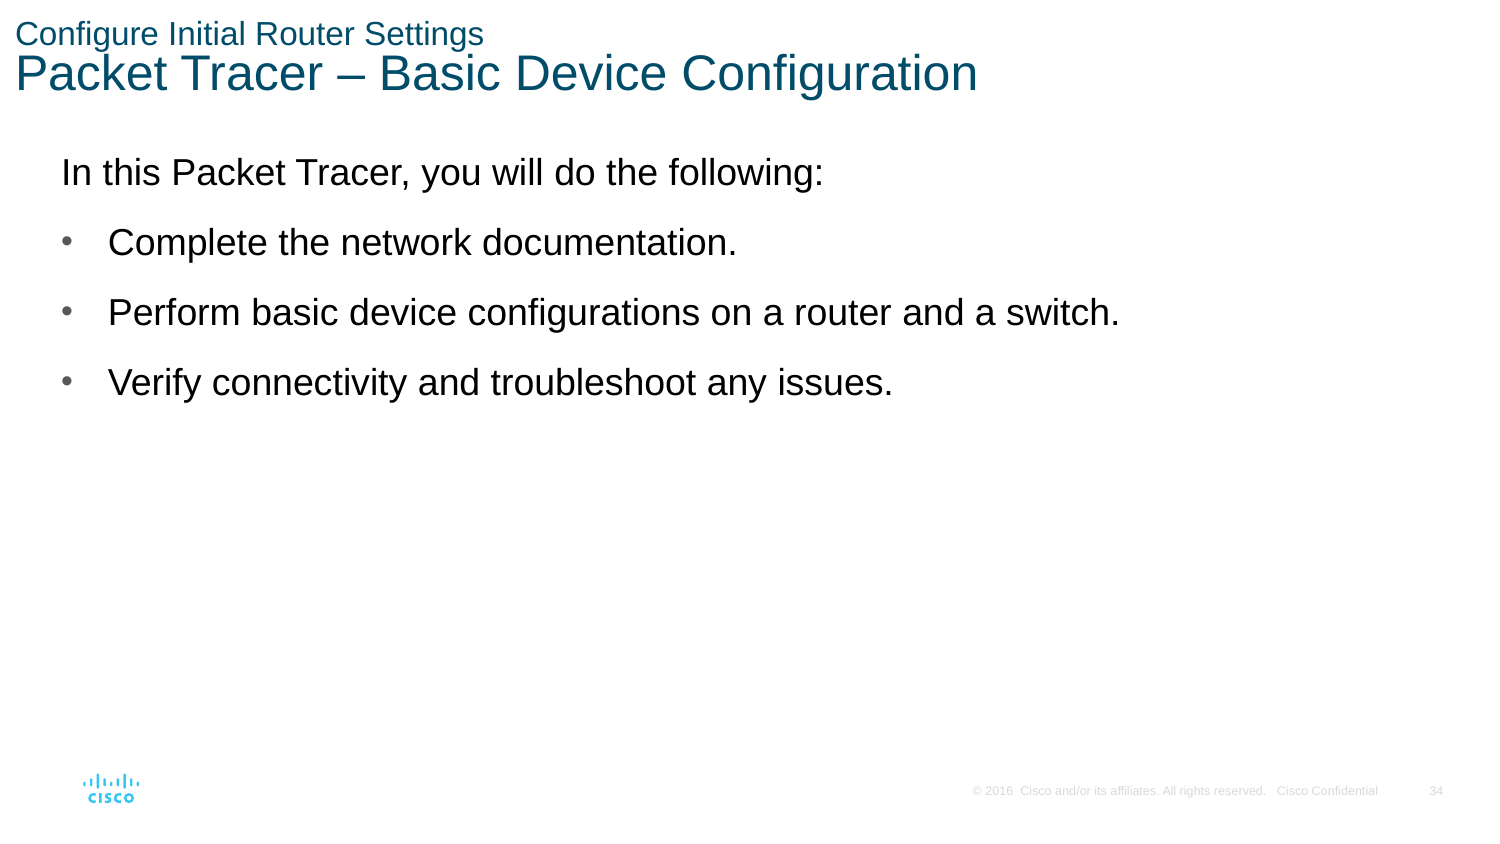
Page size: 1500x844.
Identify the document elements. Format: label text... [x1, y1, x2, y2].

title Configure Initial Router Settings Packet Tracer – Basic Device Configuration [0, 0, 1369, 121]
list In this Packet Tracer, you will do the following: Complete the network documentation. Perform basic device configurations on a router and a switch. Verify connectivity and troubleshoot any issues. [46, 140, 1329, 547]
